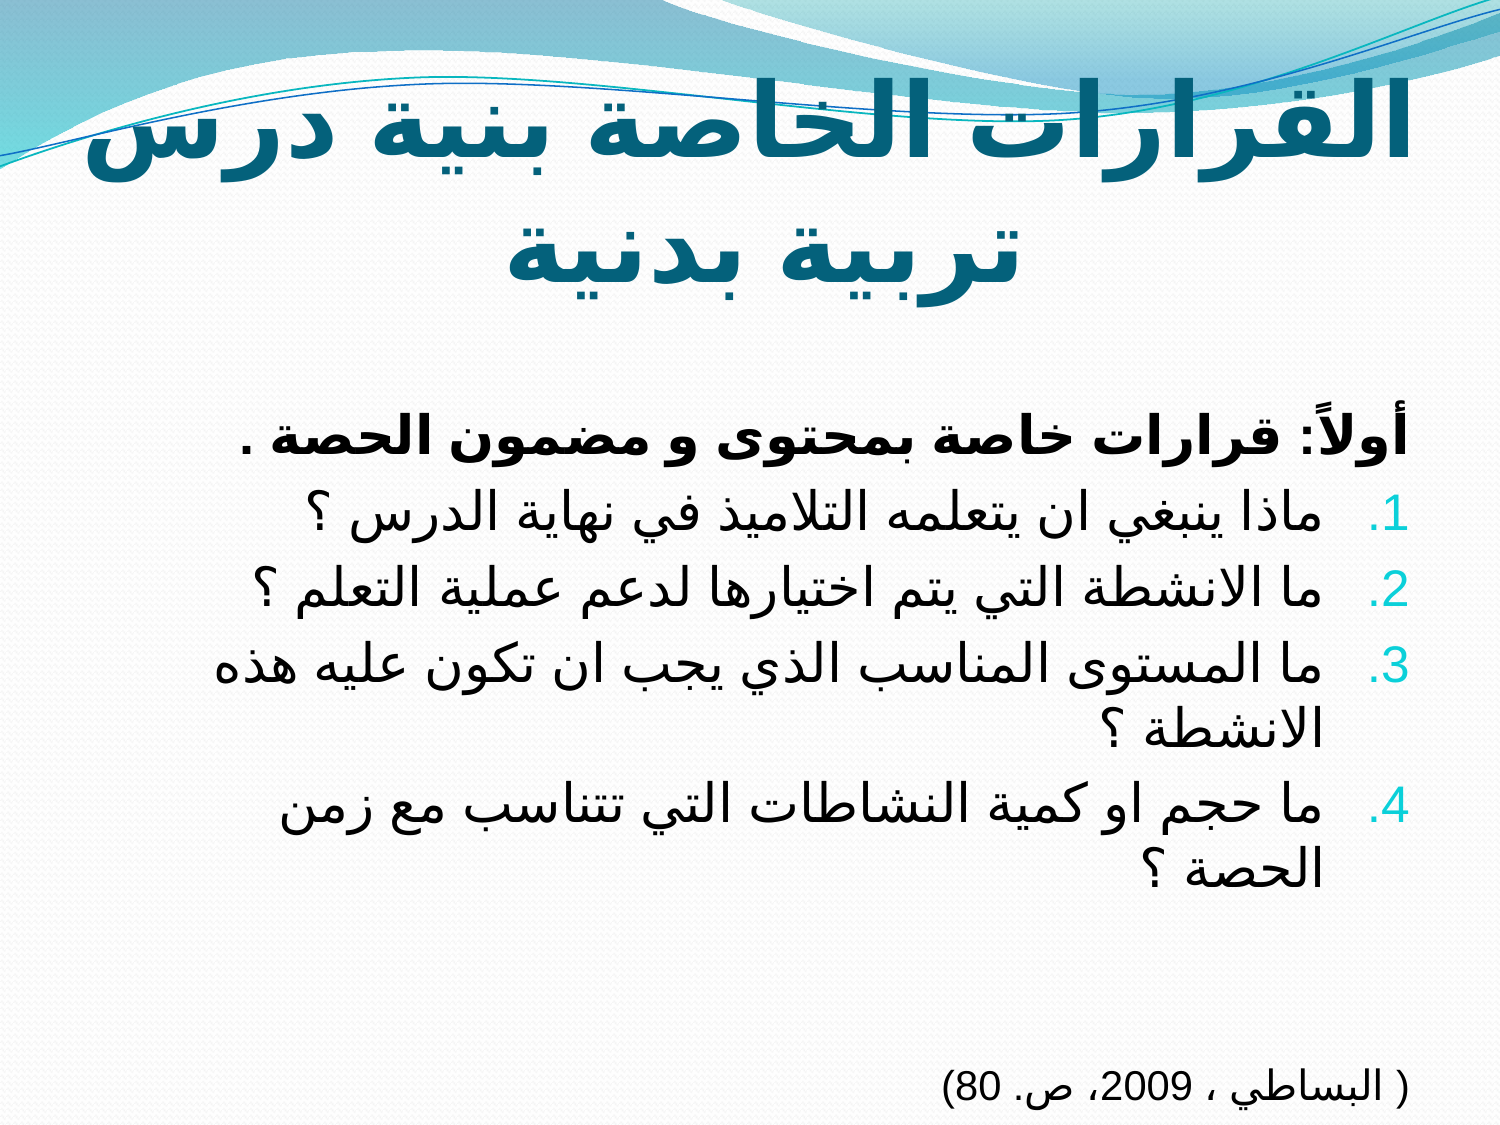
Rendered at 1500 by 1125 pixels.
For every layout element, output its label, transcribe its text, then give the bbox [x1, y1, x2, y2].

list أولاً: قرارات خاصة بمحتوى و مضمون الحصة . ماذا ينبغي ان يتعلمه التلاميذ في نهاية الدرس ؟ ما الانشطة التي يتم اختيارها لدعم عملية التعلم ؟ ما المستوى المناسب الذي يجب ان تكون عليه هذه الانشطة ؟ ما حجم او كمية النشاطات التي تتناسب مع زمن الحصة ؟ ( البساطي ، 2009، ص. 80) [75, 317, 1425, 1038]
title القرارات الخاصة بنية درس تربية بدنية [75, 115, 1425, 304]
